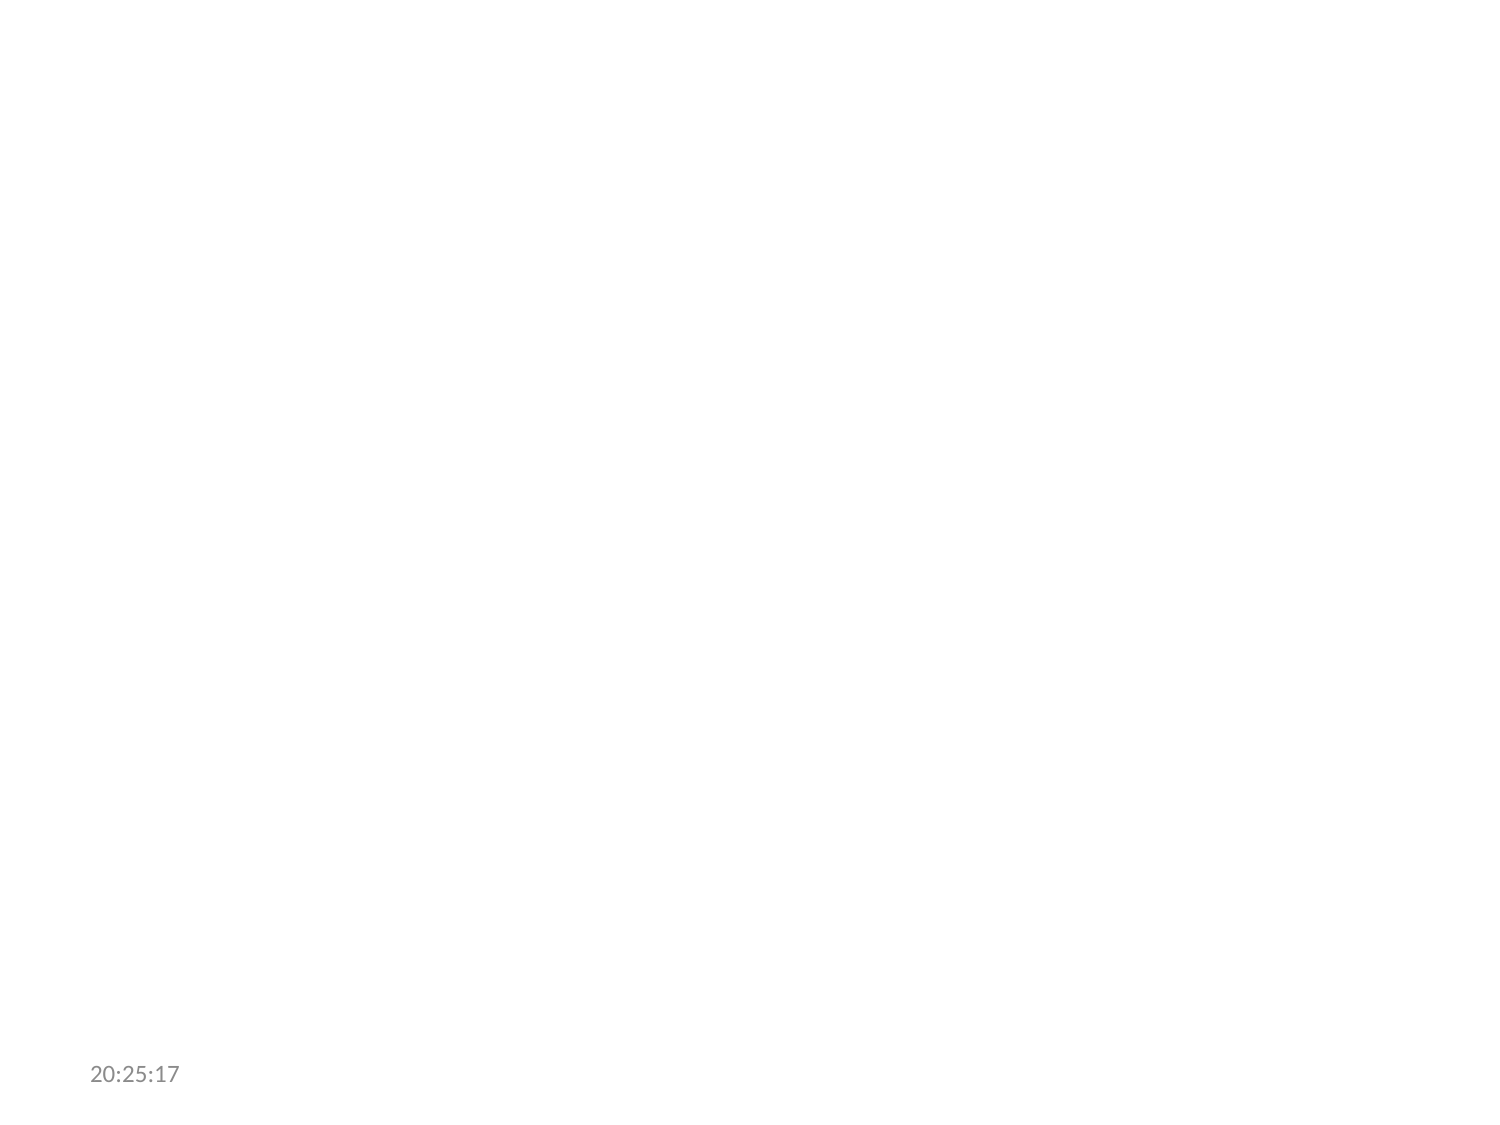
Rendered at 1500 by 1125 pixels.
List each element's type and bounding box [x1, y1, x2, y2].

slide_number [75, 1042, 425, 1103]
